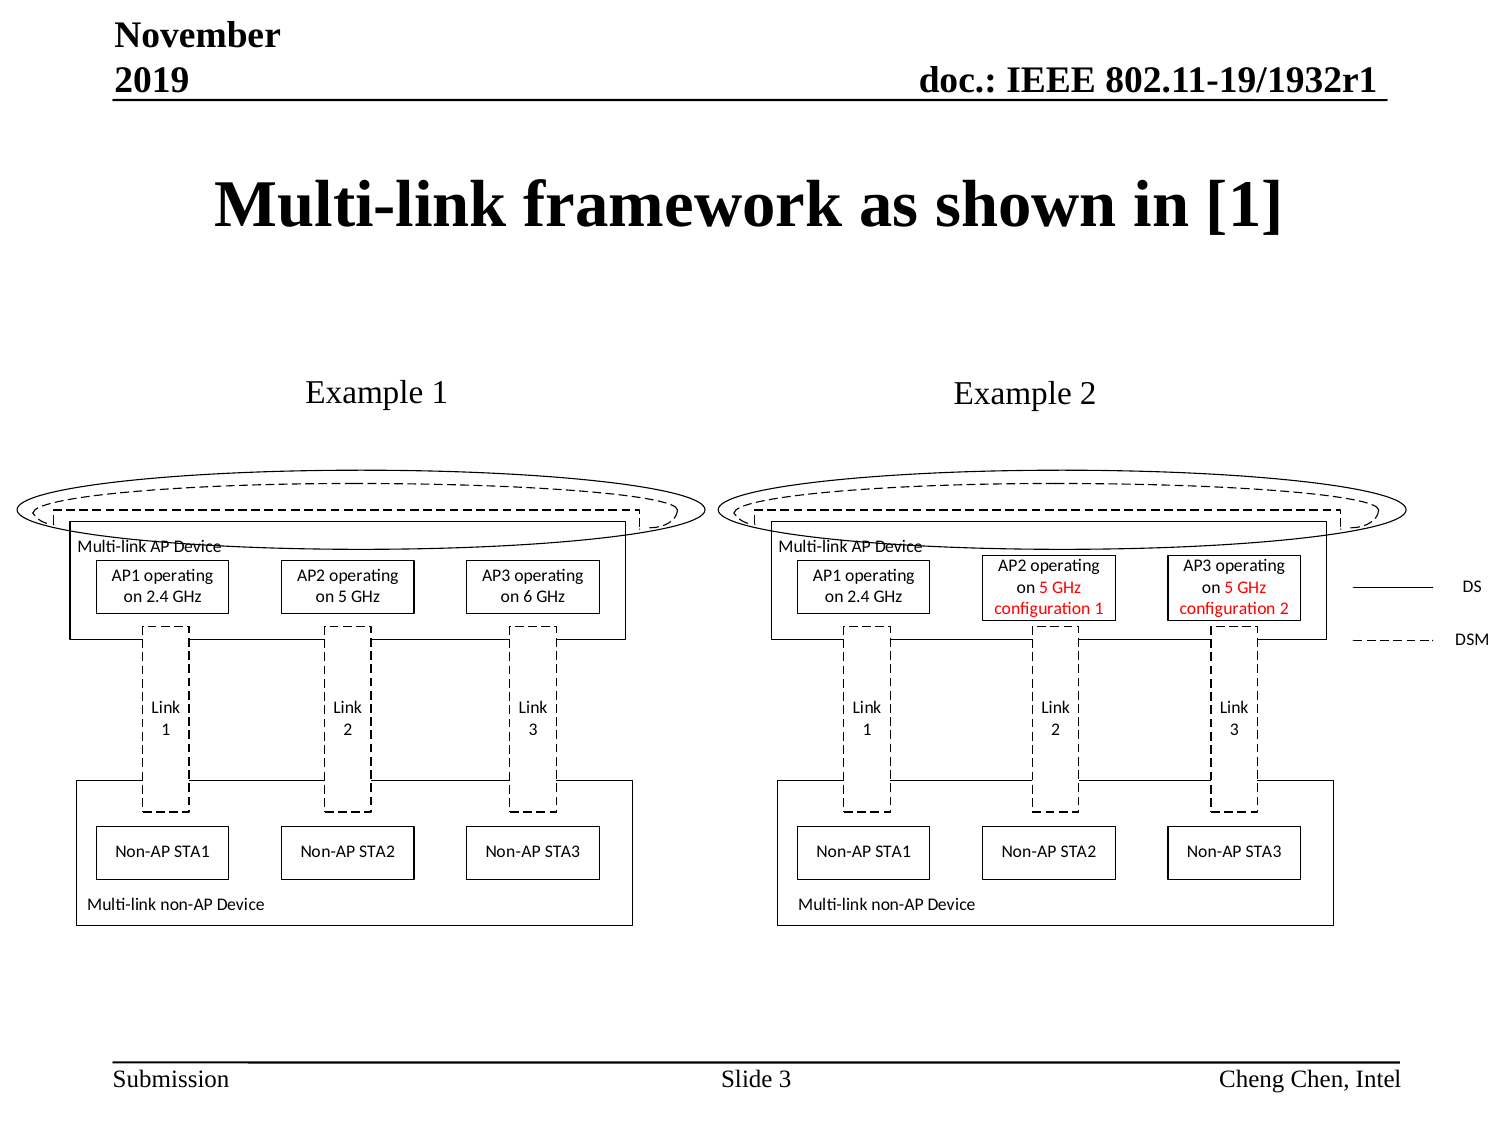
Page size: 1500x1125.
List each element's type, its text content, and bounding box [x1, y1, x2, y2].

slide_number Slide 3 [712, 1061, 800, 1093]
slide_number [114, 54, 309, 101]
picture [14, 467, 1499, 927]
title Multi-link framework as shown in [1] [112, 112, 1388, 288]
text_box Example 2 [938, 363, 1117, 419]
footer Cheng Chen, Intel [1186, 1061, 1402, 1093]
text_box Example 1 [290, 363, 468, 418]
